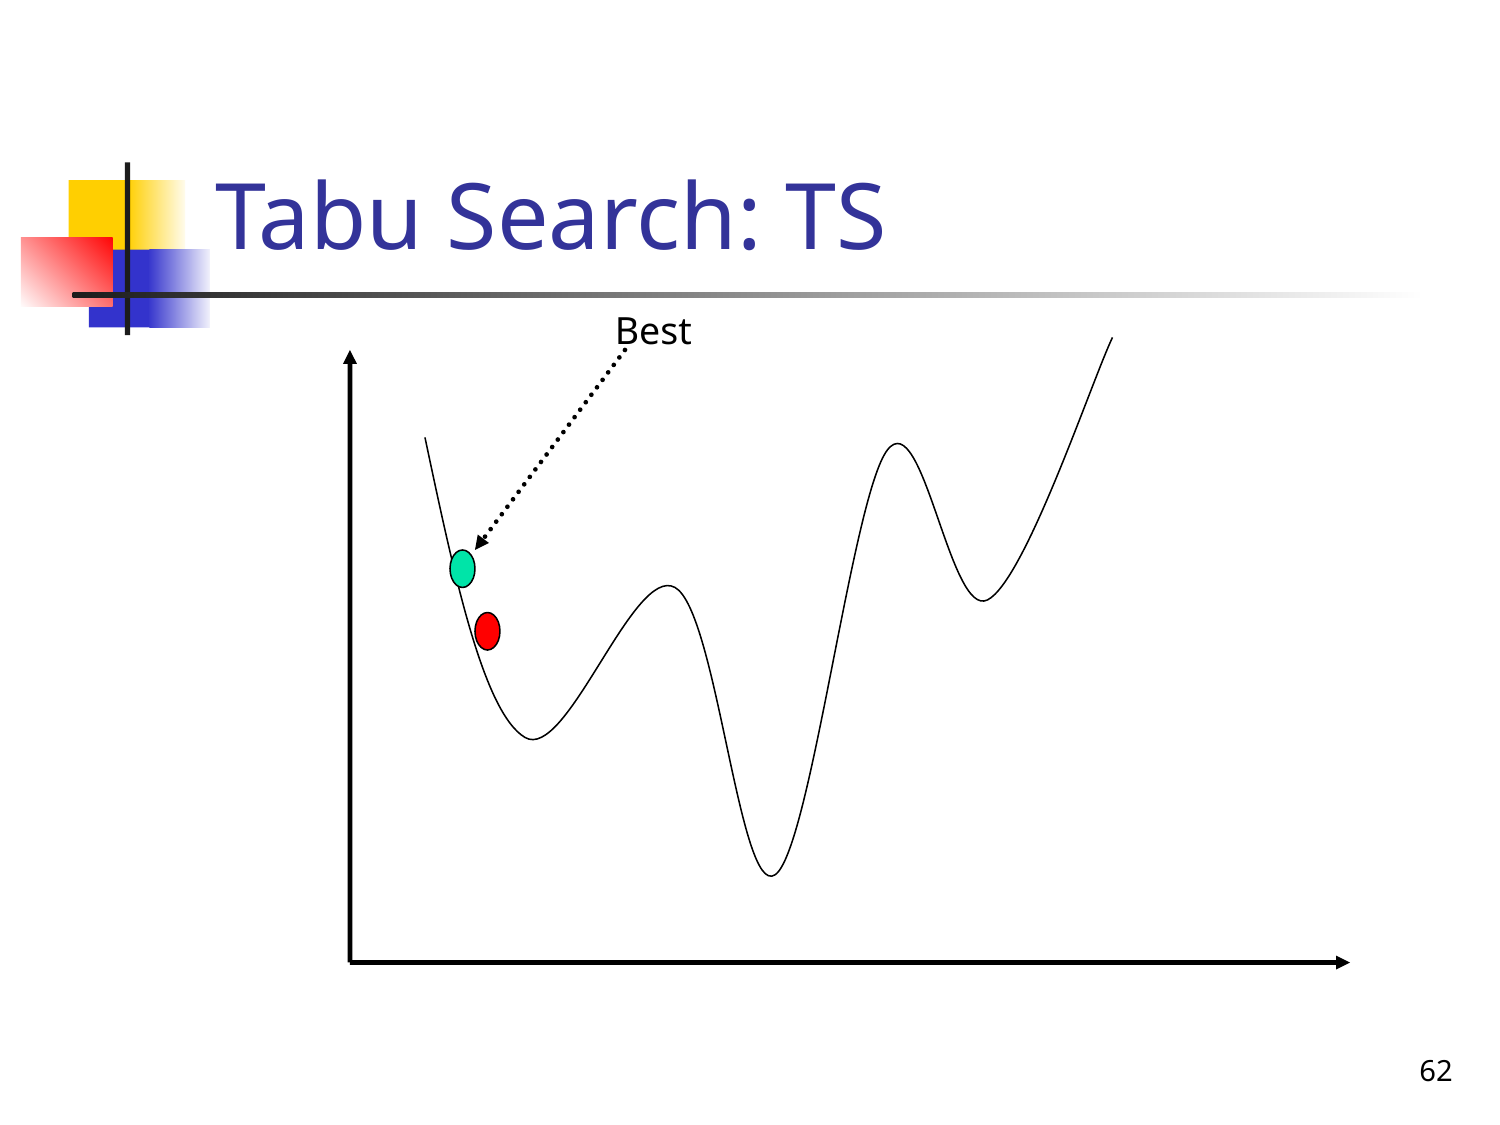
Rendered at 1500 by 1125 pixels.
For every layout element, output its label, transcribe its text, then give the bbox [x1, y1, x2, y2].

slide_number 62 [1154, 1023, 1468, 1100]
text_box Best [600, 299, 775, 360]
text_box [450, 549, 475, 588]
text_box [349, 956, 1351, 969]
text_box [343, 349, 357, 962]
text_box [474, 536, 488, 550]
text_box [424, 337, 1113, 877]
text_box [474, 612, 500, 651]
title Tabu Search: TS [199, 140, 1479, 276]
